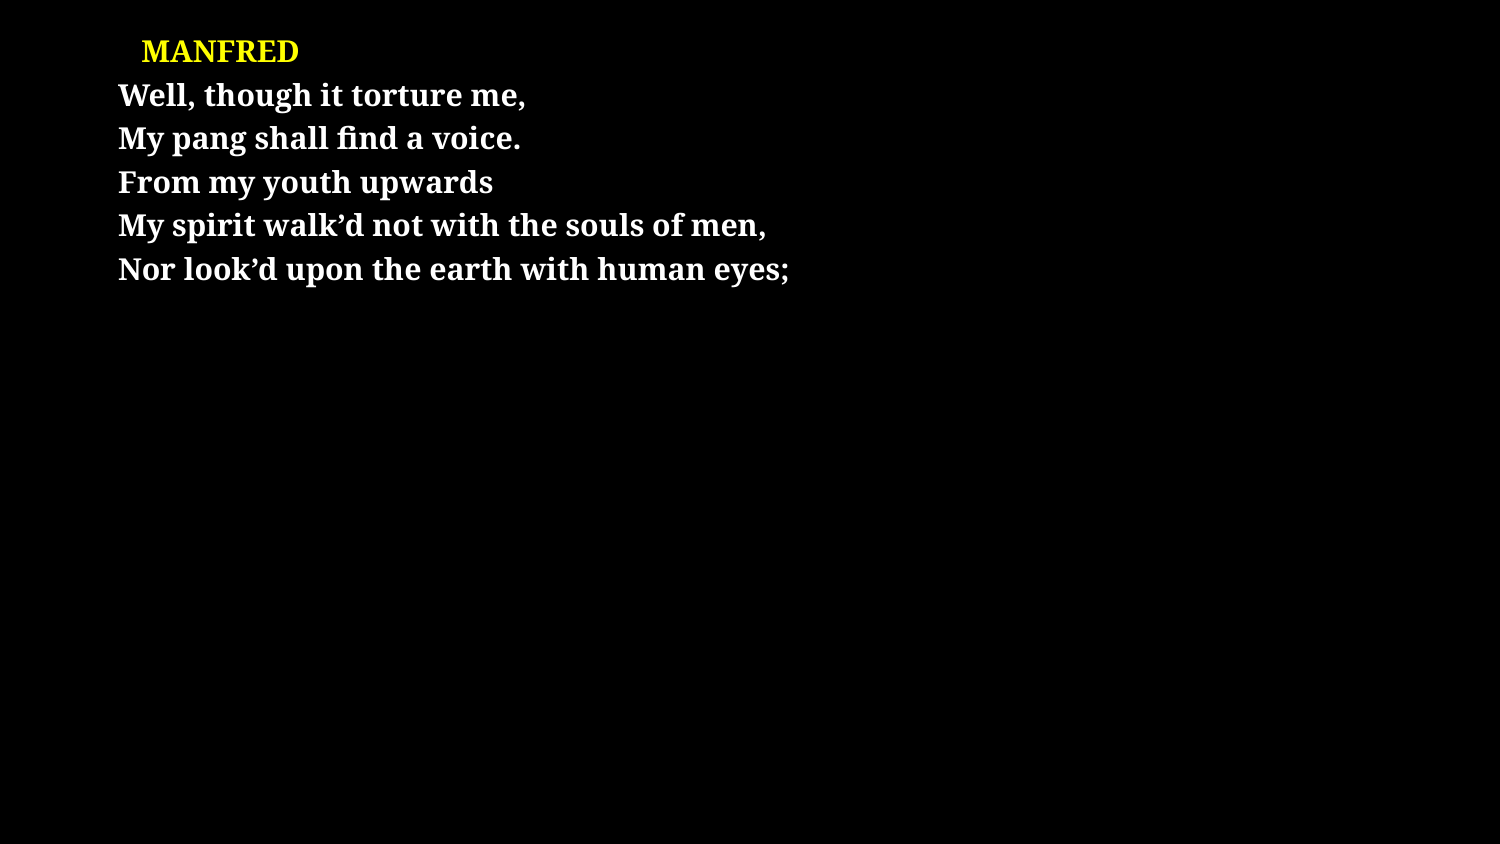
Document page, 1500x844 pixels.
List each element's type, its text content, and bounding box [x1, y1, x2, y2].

title Manfred Well, though it torture me, My pang shall find a voice. From my youth upwards My spirit walk’d not with the souls of men, Nor look’d upon the earth with human eyes; [103, 17, 1397, 299]
